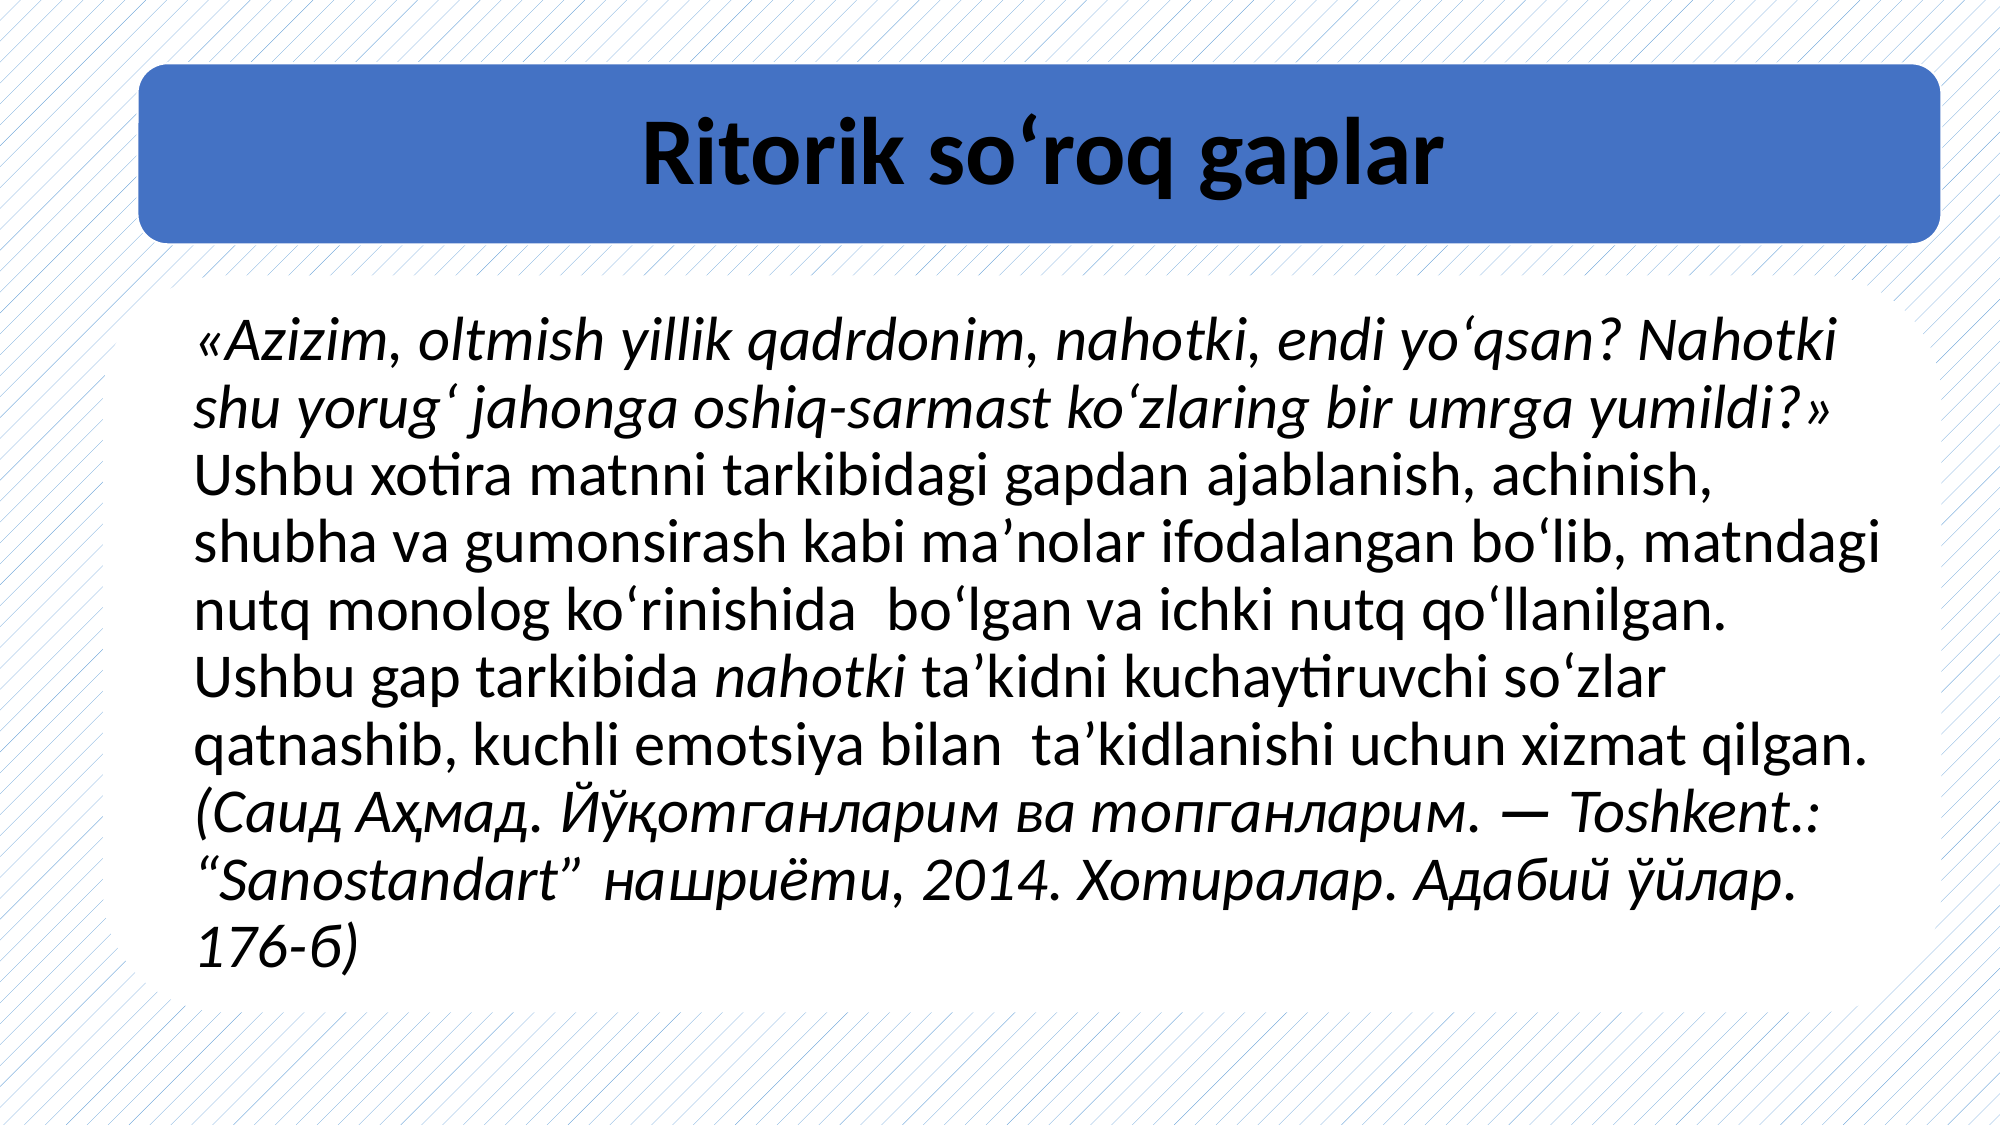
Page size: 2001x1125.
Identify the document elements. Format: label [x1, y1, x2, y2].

list [102, 244, 1942, 1044]
text_box [137, 59, 1942, 244]
